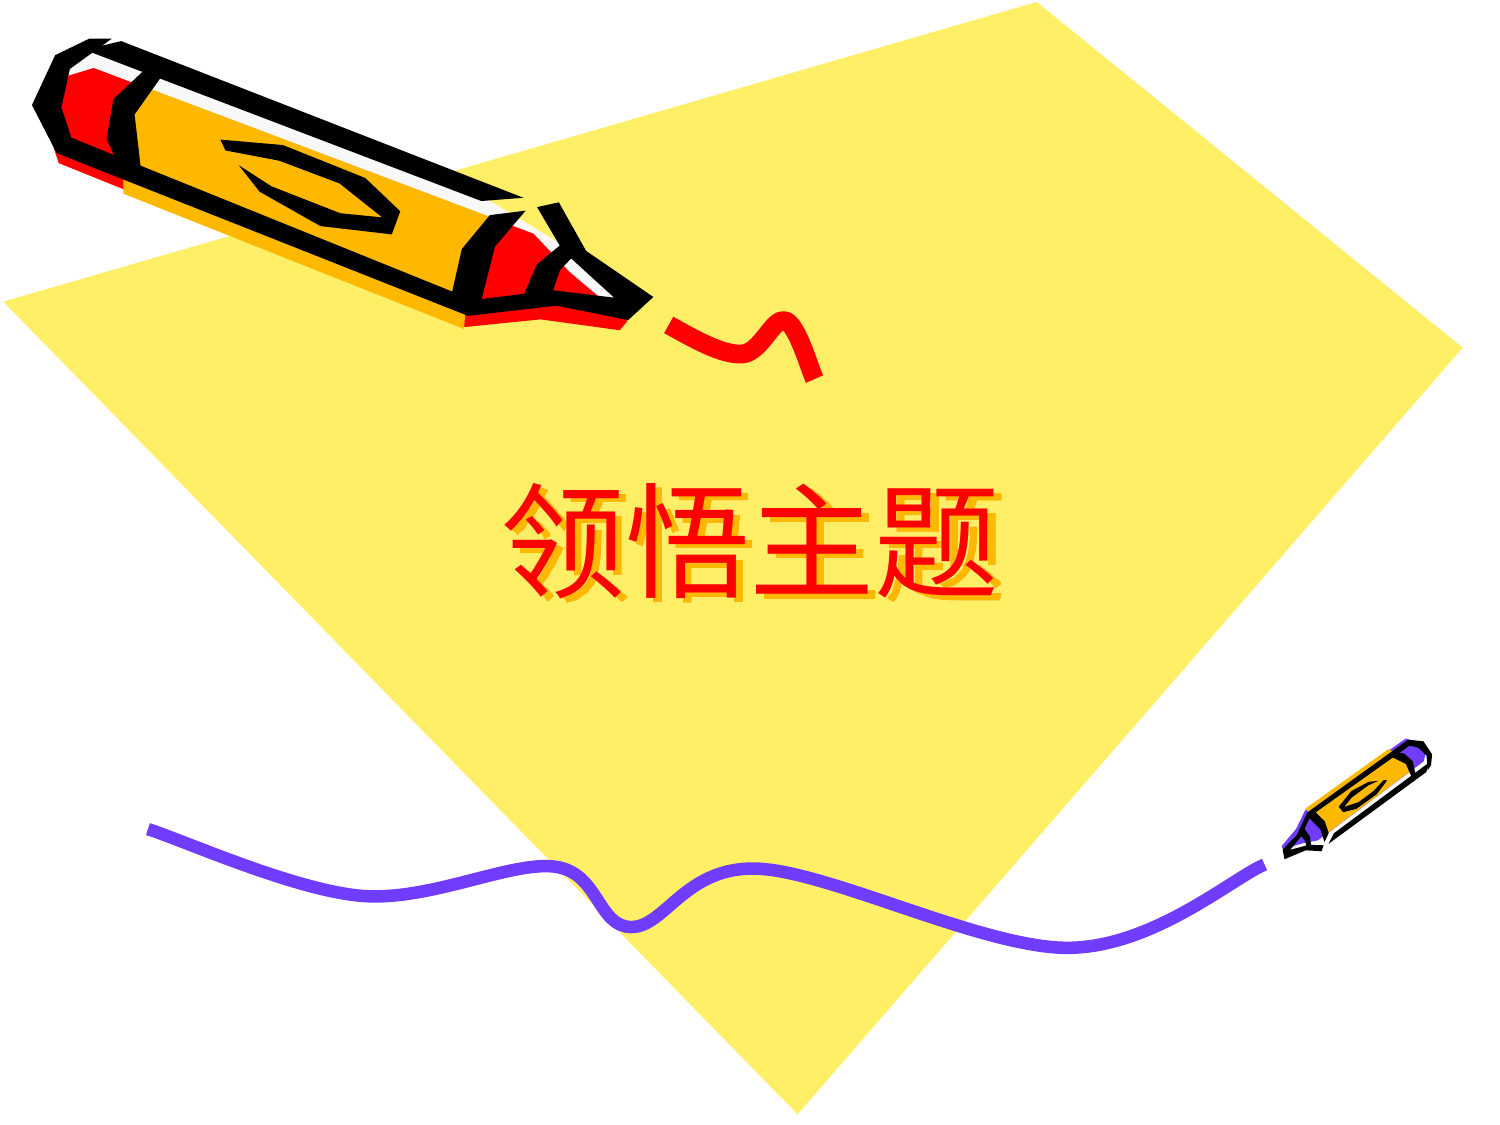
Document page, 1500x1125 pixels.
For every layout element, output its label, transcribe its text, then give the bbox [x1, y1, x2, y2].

title 领悟主题 [225, 247, 1275, 621]
